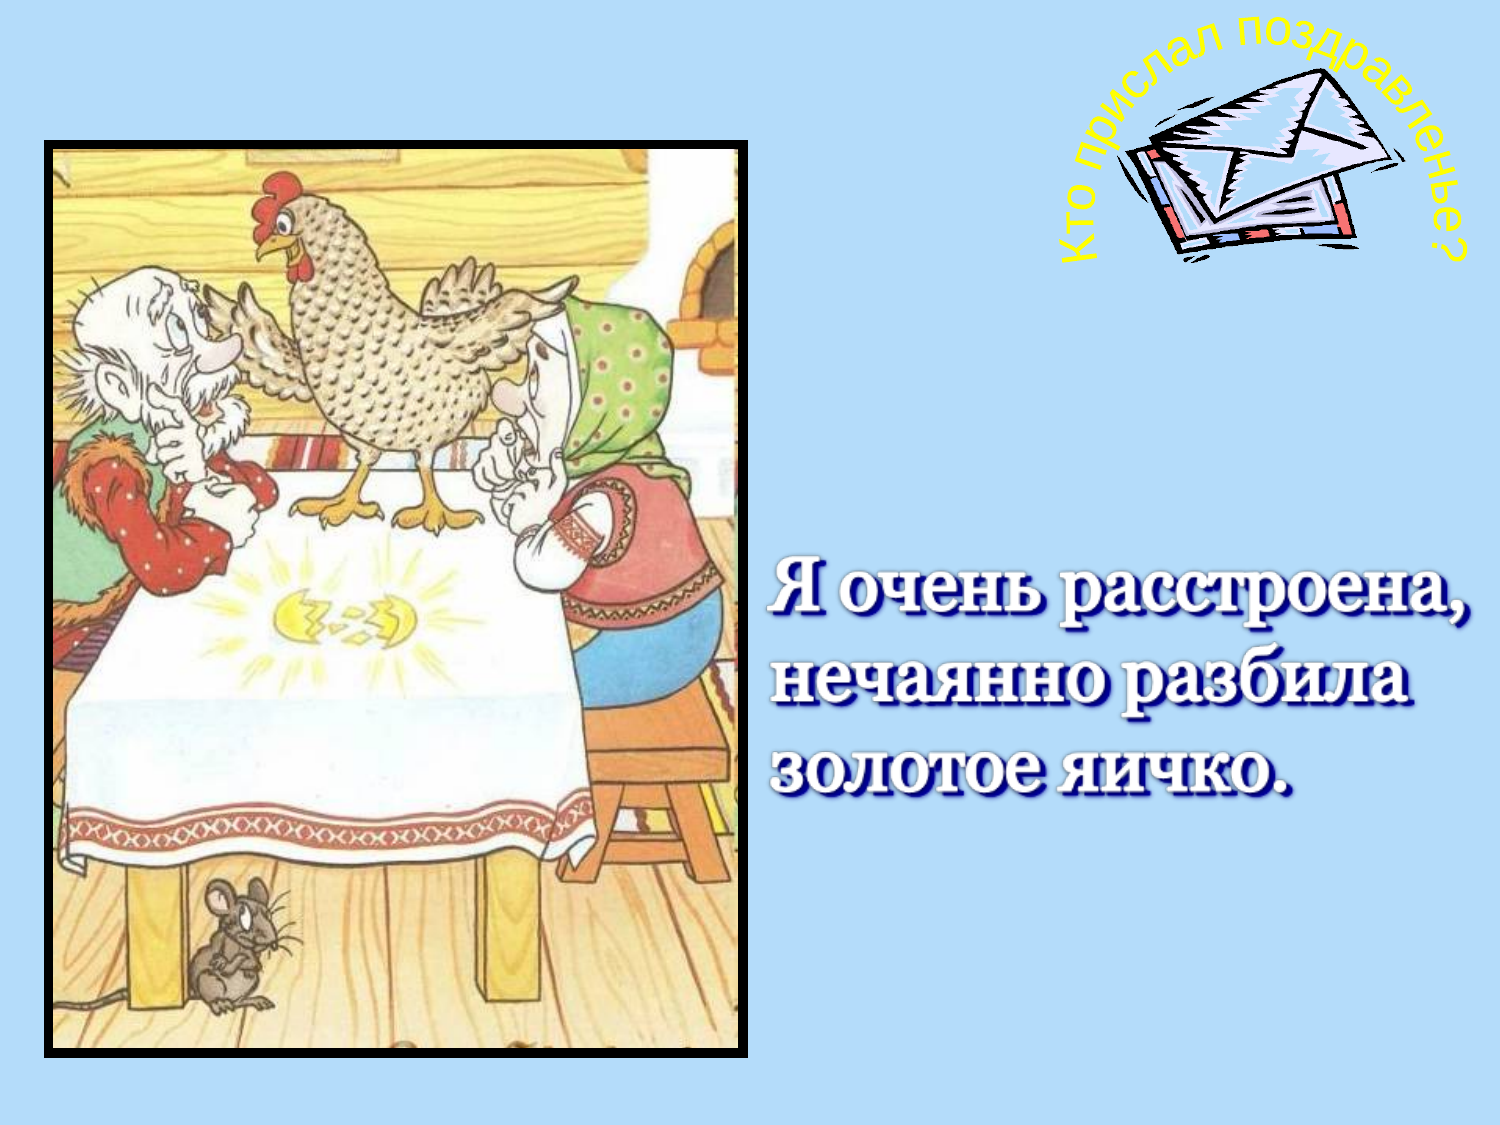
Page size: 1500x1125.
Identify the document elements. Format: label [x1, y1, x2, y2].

picture [52, 148, 739, 1049]
picture [740, 507, 1500, 822]
picture [1115, 66, 1409, 266]
